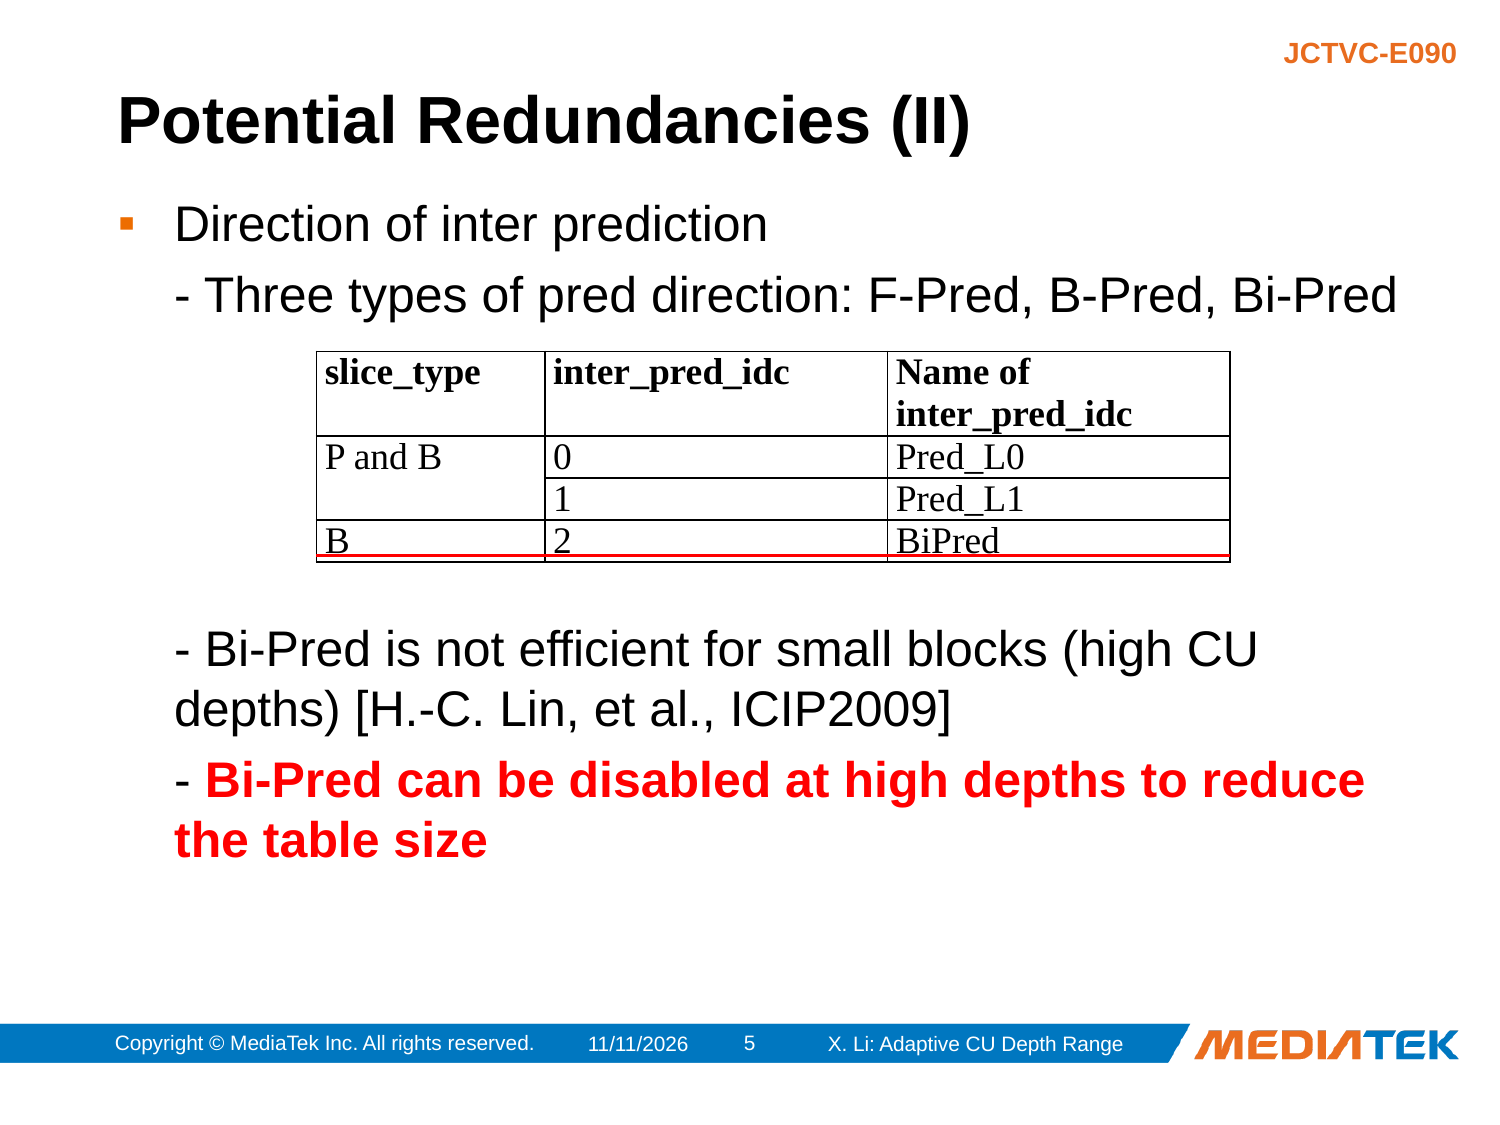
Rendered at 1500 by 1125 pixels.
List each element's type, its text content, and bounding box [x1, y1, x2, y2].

table_cell Pred_L0 [888, 437, 1229, 477]
table_cell 1 [546, 479, 887, 519]
slide_number 4 [711, 1022, 789, 1090]
title Potential Redundancies (II) [101, 62, 1425, 172]
table_header slice_type [317, 352, 544, 435]
footer Copyright © MediaTek Inc. All rights reserved. [99, 1022, 573, 1090]
table_cell BiPred [888, 521, 1229, 554]
table_cell Pred_L1 [888, 479, 1229, 519]
table_header Name of inter_pred_idc [888, 352, 1229, 435]
table_header inter_pred_idc [546, 352, 887, 435]
list Direction of inter prediction - Three types of pred direction: F-Pred, B-Pred, Bi-Pred - Bi-Pred is not efficient for small blocks (high CU depths) [H.-C. Lin, et al., ICIP2009] - Bi-Pred can be disabled at high depths to reduce the table size [102, 184, 1425, 998]
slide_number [573, 1022, 711, 1090]
table_cell 0 [546, 437, 887, 477]
table_cell P and B [317, 437, 544, 519]
picture [789, 1023, 1459, 1063]
table_cell 2 [546, 521, 887, 554]
picture [0, 1023, 99, 1063]
table_cell B [317, 521, 544, 554]
